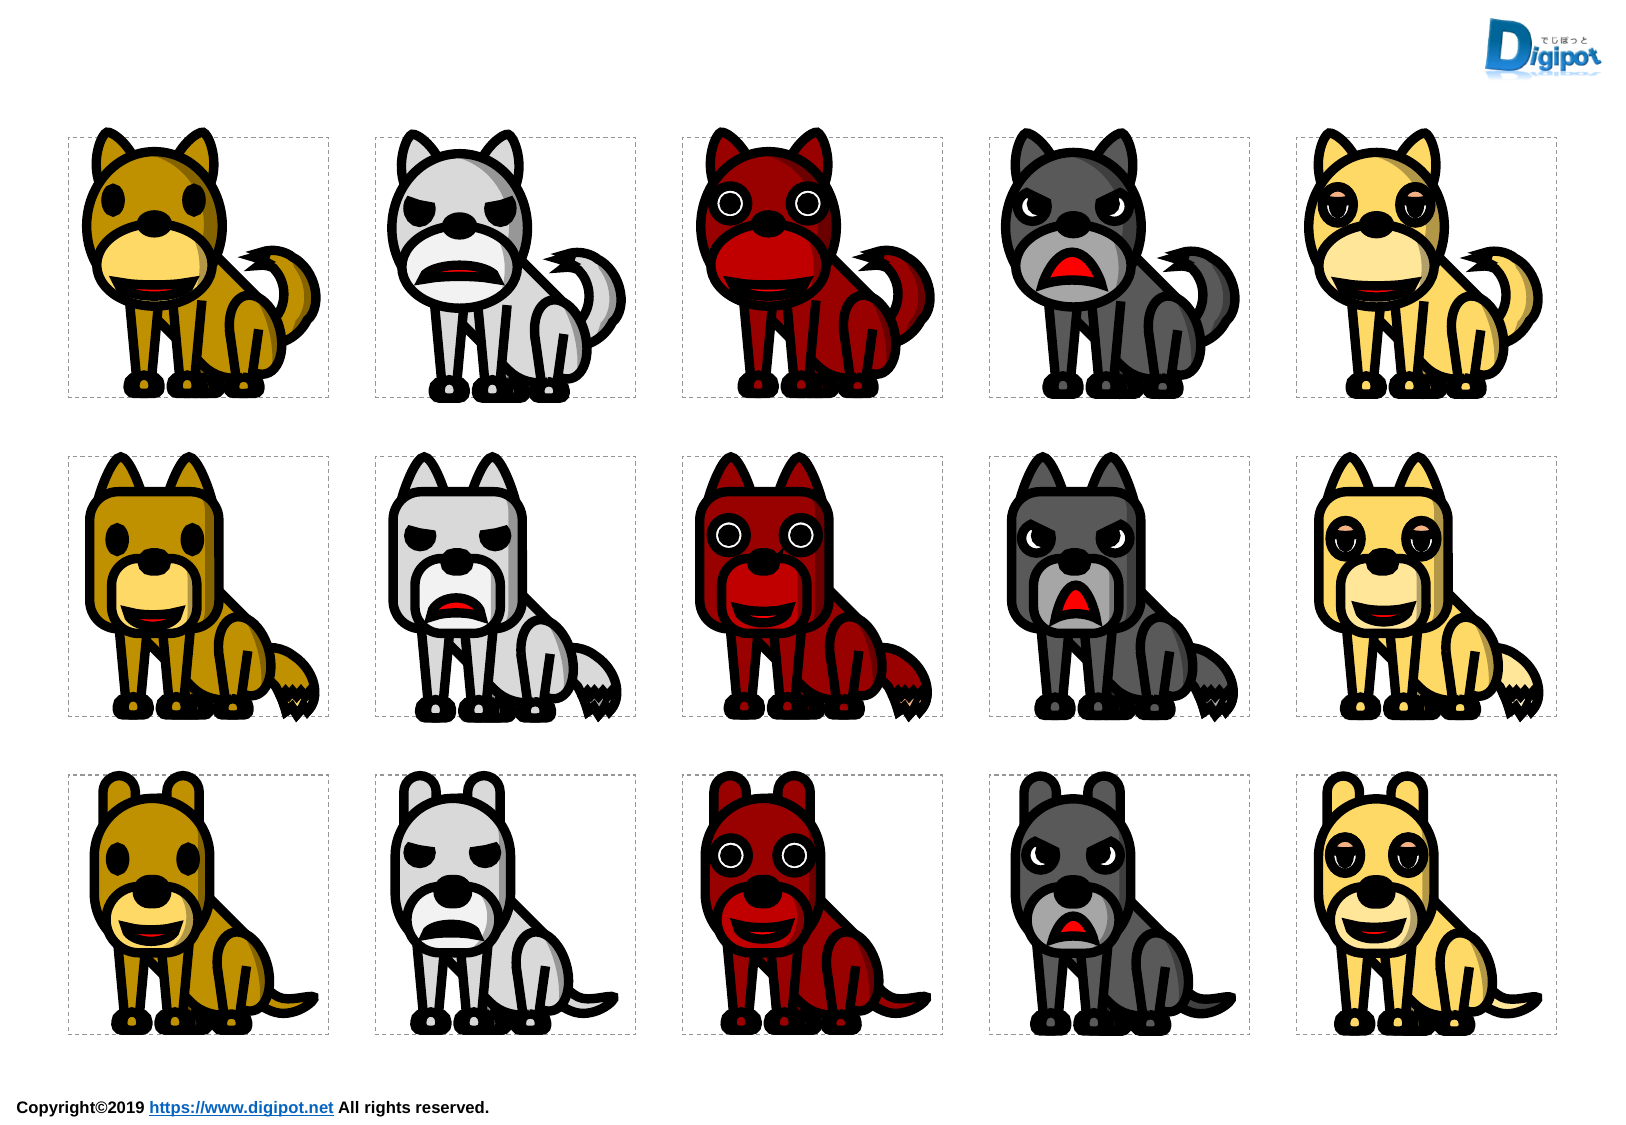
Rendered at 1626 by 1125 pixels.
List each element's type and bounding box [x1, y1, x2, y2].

text_box [94, 775, 311, 1031]
text_box [395, 775, 611, 1031]
text_box [705, 775, 923, 1031]
text_box [700, 131, 937, 394]
text_box [1015, 775, 1228, 1031]
picture [1485, 18, 1602, 82]
text_box [1308, 131, 1545, 395]
text_box [86, 131, 323, 394]
text_box [89, 456, 313, 719]
text_box [393, 456, 615, 719]
text_box [699, 456, 925, 719]
text_box [1011, 456, 1231, 719]
text_box [1318, 775, 1535, 1031]
text_box [391, 133, 628, 399]
text_box [1005, 131, 1242, 395]
text_box [1318, 456, 1537, 719]
